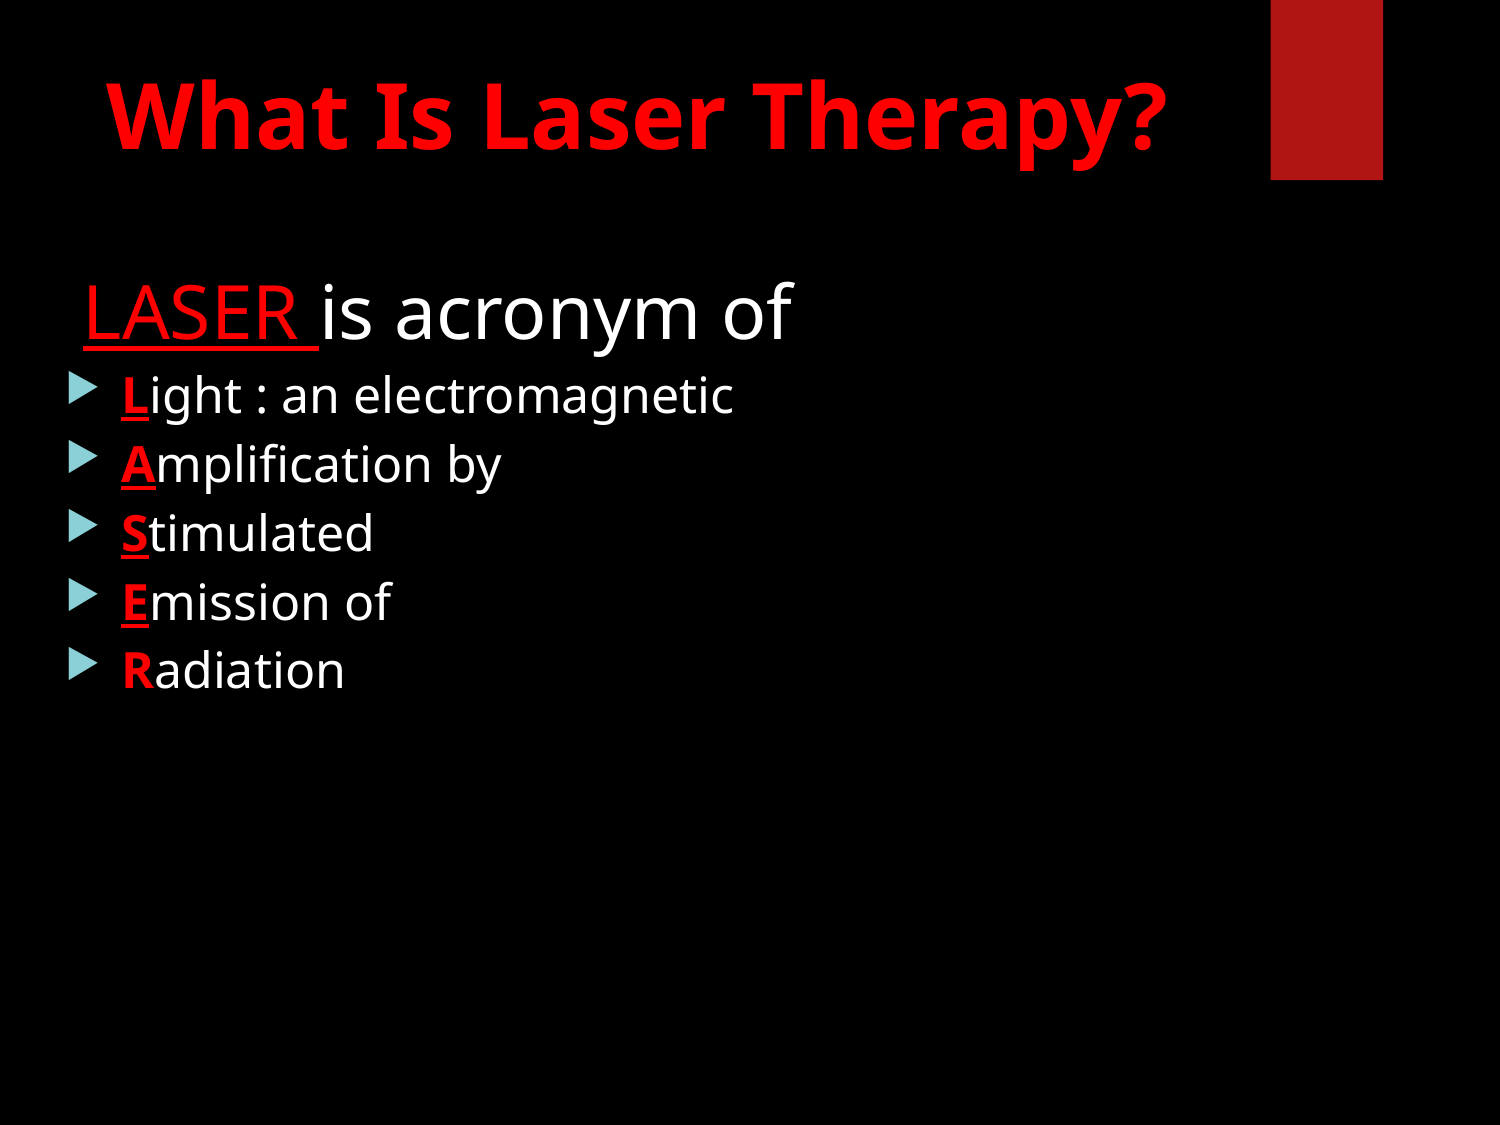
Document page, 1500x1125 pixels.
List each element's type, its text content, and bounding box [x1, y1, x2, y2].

title What Is Laser Therapy? [0, 50, 1275, 200]
list LASER is acronym of Light : an electromagnetic Amplification by Stimulated Emission of Radiation [50, 275, 1438, 988]
